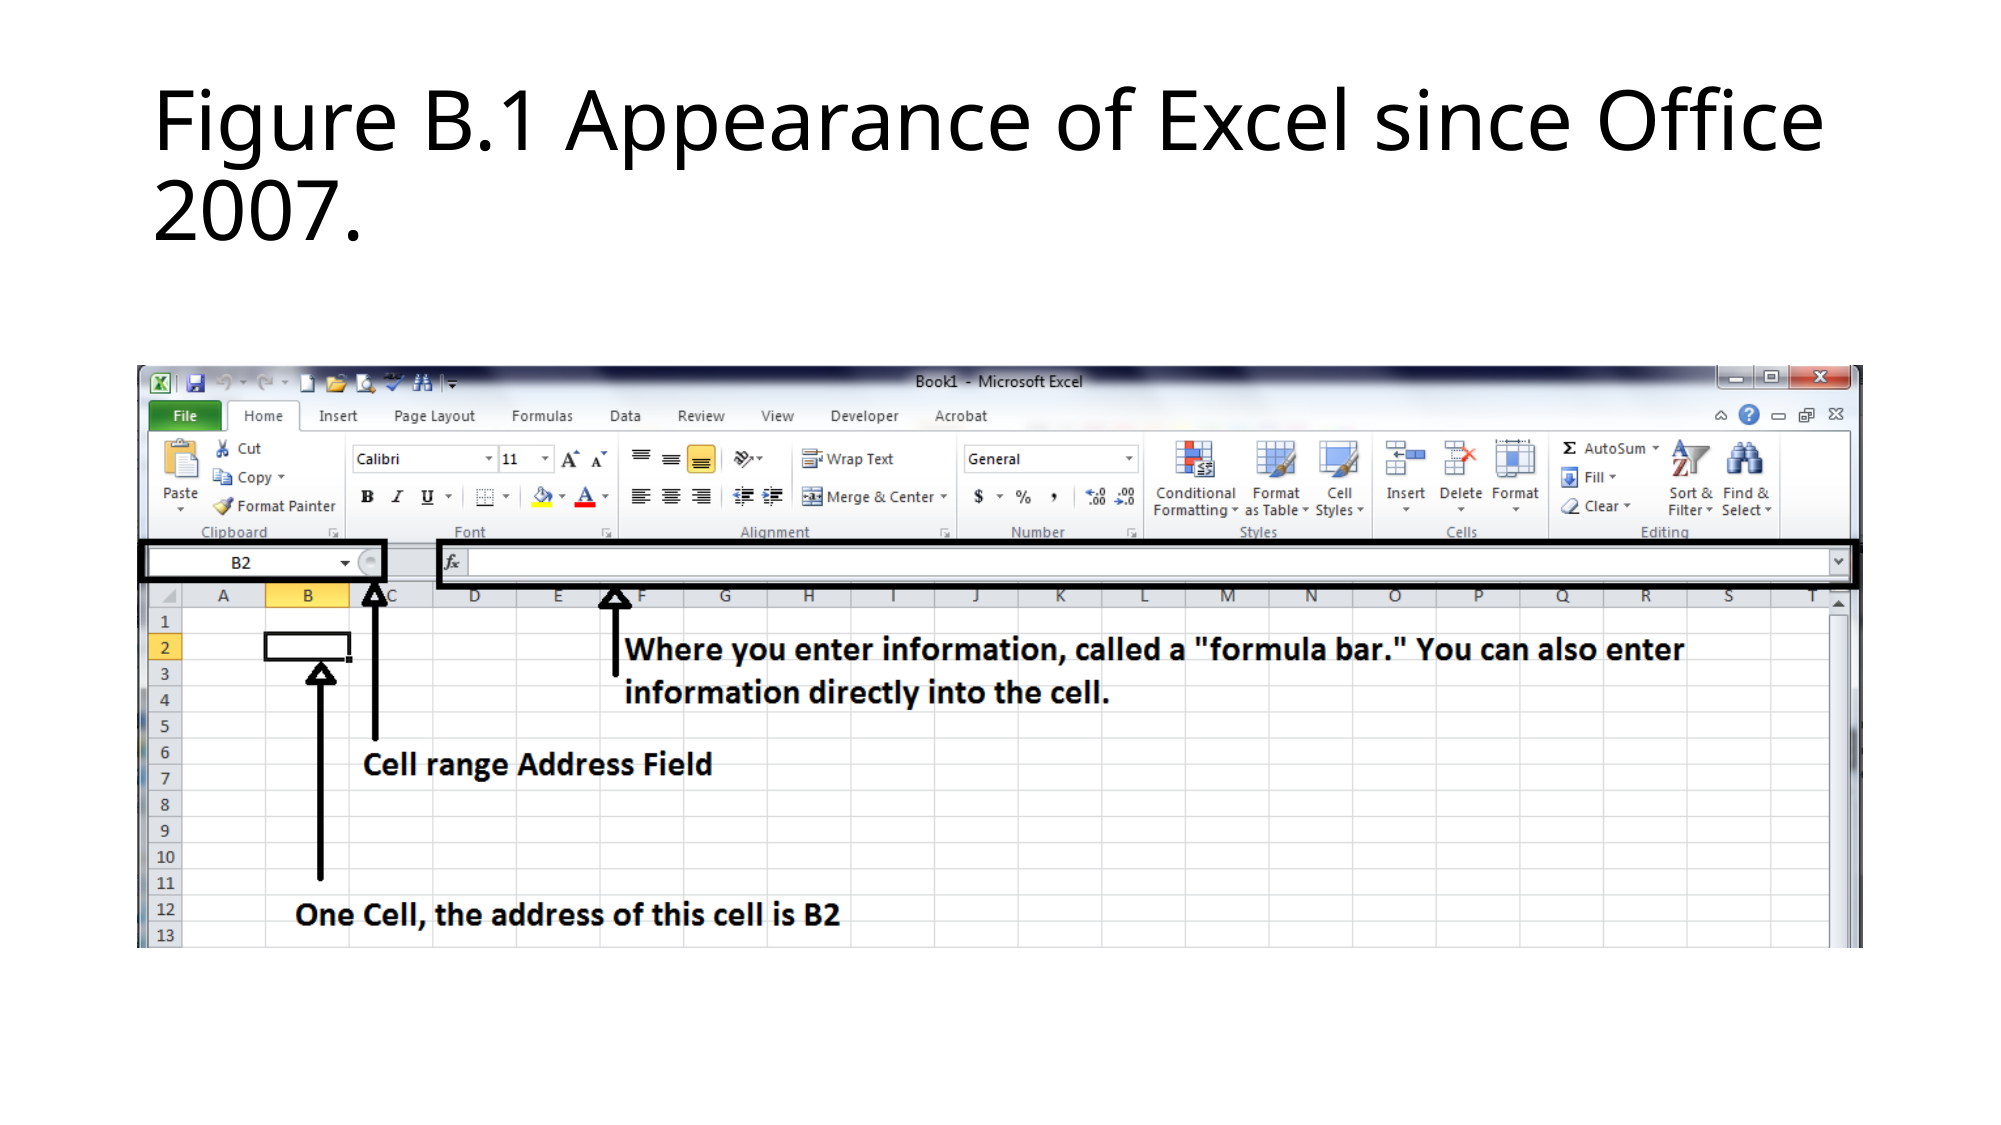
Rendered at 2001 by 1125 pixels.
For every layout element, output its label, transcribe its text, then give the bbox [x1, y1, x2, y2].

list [137, 365, 1863, 948]
title Figure B.1 Appearance of Excel since Office 2007. [137, 59, 1863, 278]
